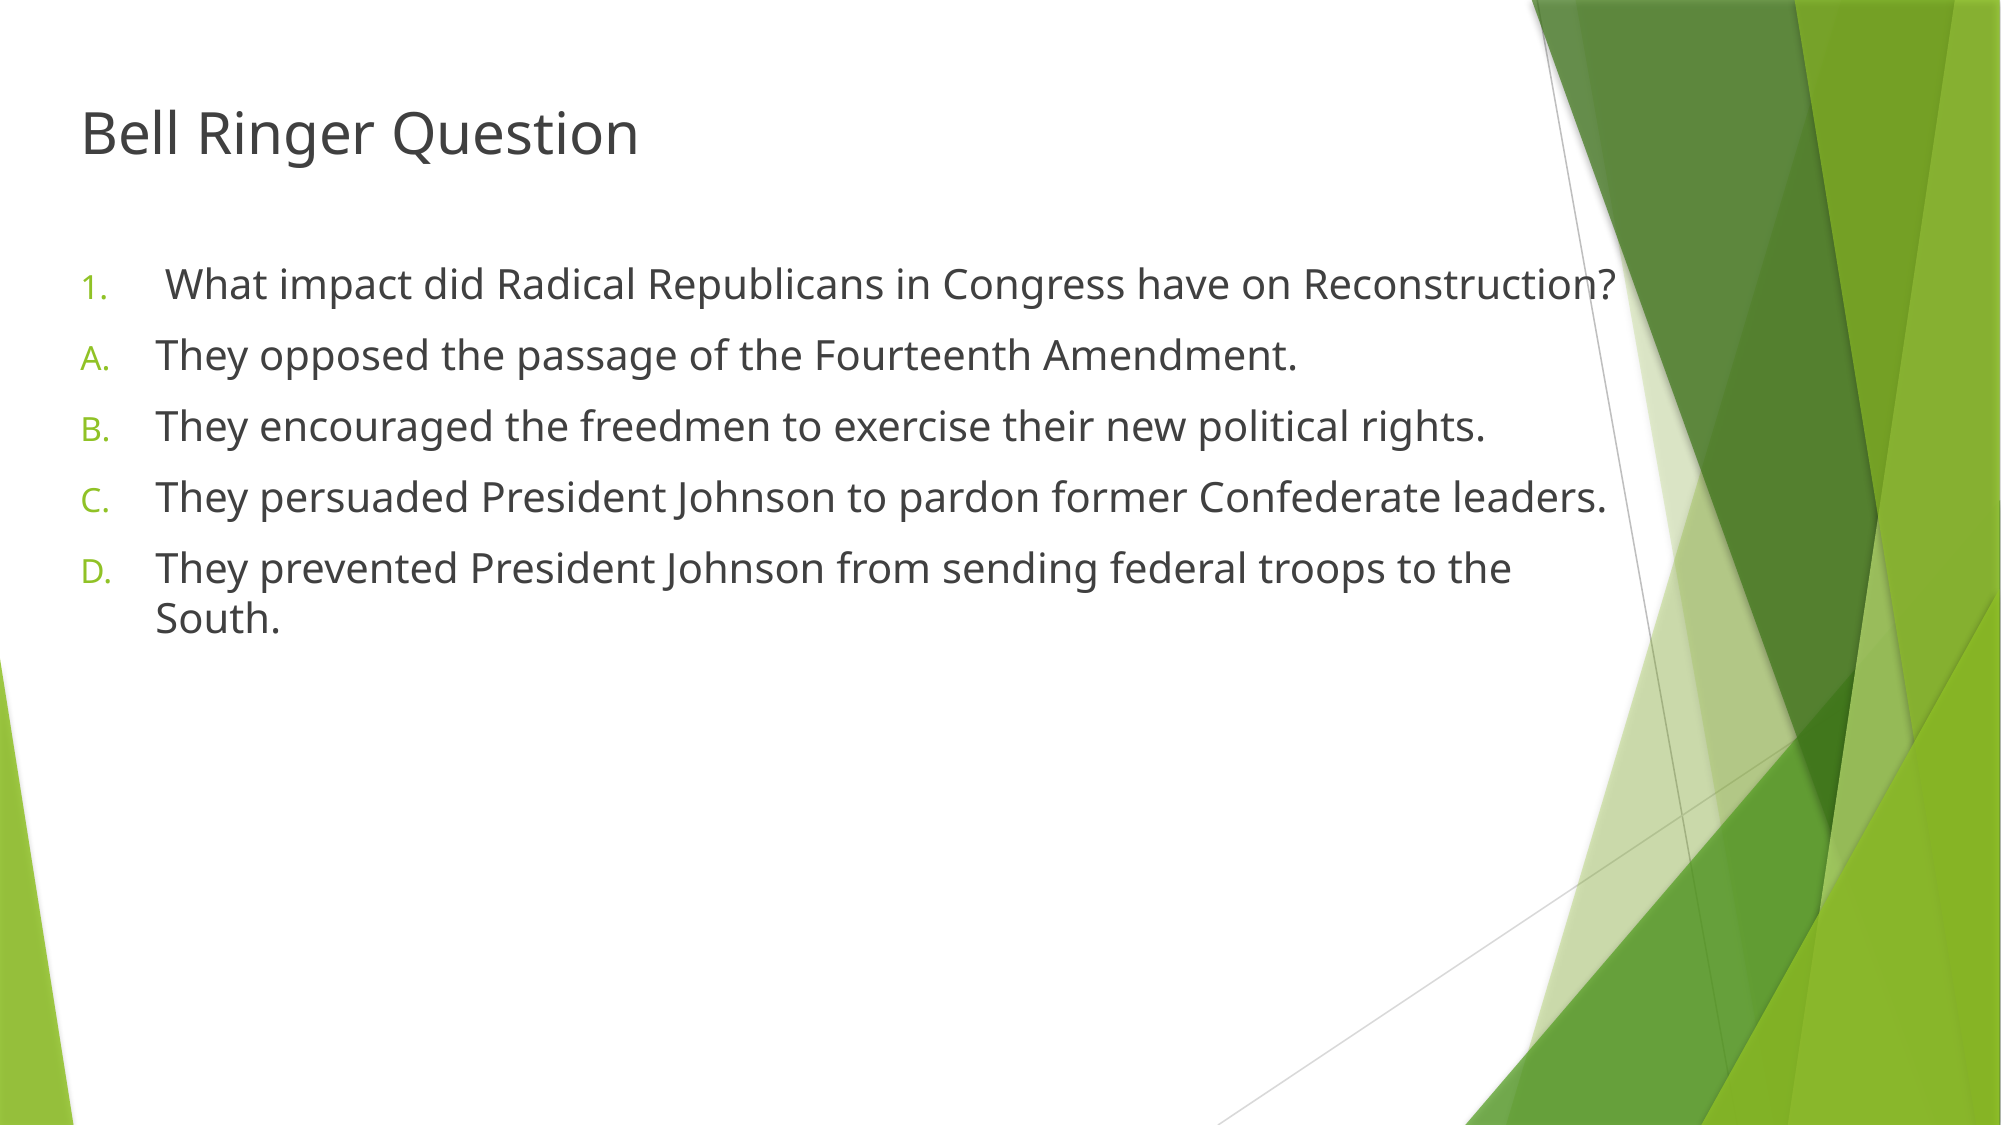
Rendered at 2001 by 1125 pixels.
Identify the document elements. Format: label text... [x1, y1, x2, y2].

list Bell Ringer Question What impact did Radical Republicans in Congress have on Reconstruction? They opposed the passage of the Fourteenth Amendment. They encouraged the freedmen to exercise their new political rights. They persuaded President Johnson to pardon former Confederate leaders. They prevented President Johnson from sending federal troops to the South. [65, 88, 1648, 1027]
